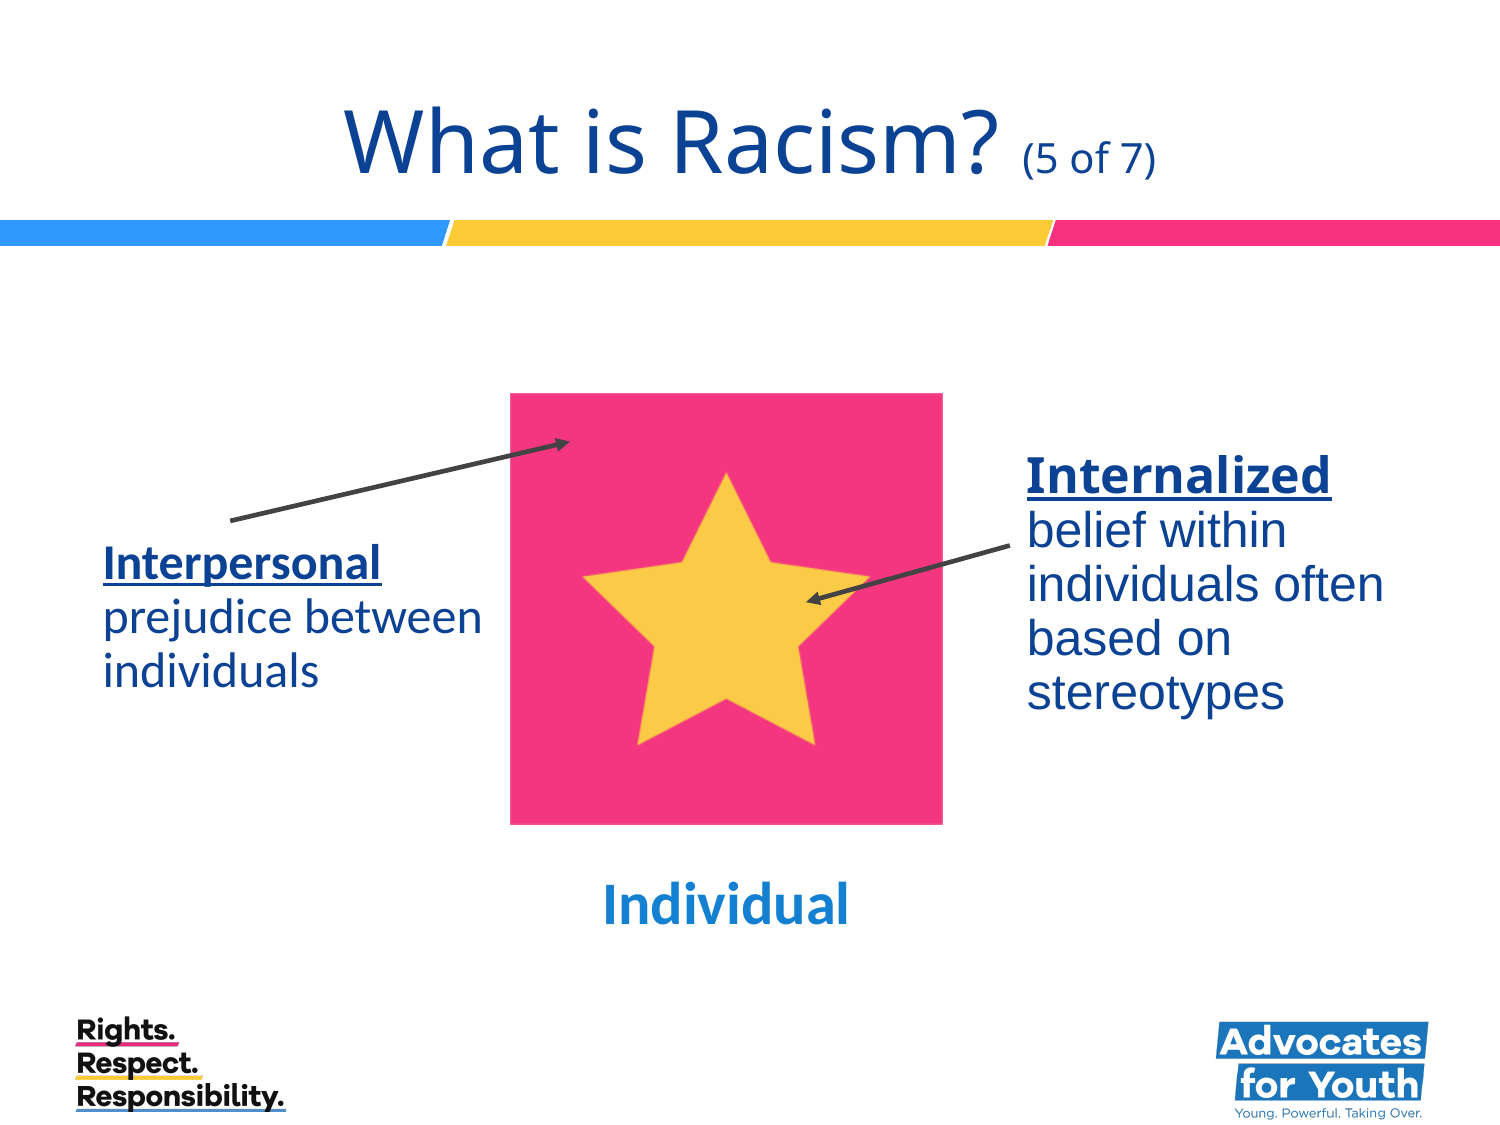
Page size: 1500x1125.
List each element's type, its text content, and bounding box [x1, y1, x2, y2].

picture [0, 207, 1500, 258]
text_box Individual [527, 857, 926, 953]
picture [510, 392, 943, 826]
text_box Interpersonal prejudice between individuals [87, 520, 505, 713]
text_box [805, 545, 1011, 603]
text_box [230, 441, 571, 522]
list Internalized belief within individuals often based on stereotypes [1011, 442, 1419, 882]
title What is Racism? (5 of 7) [75, 45, 1425, 233]
